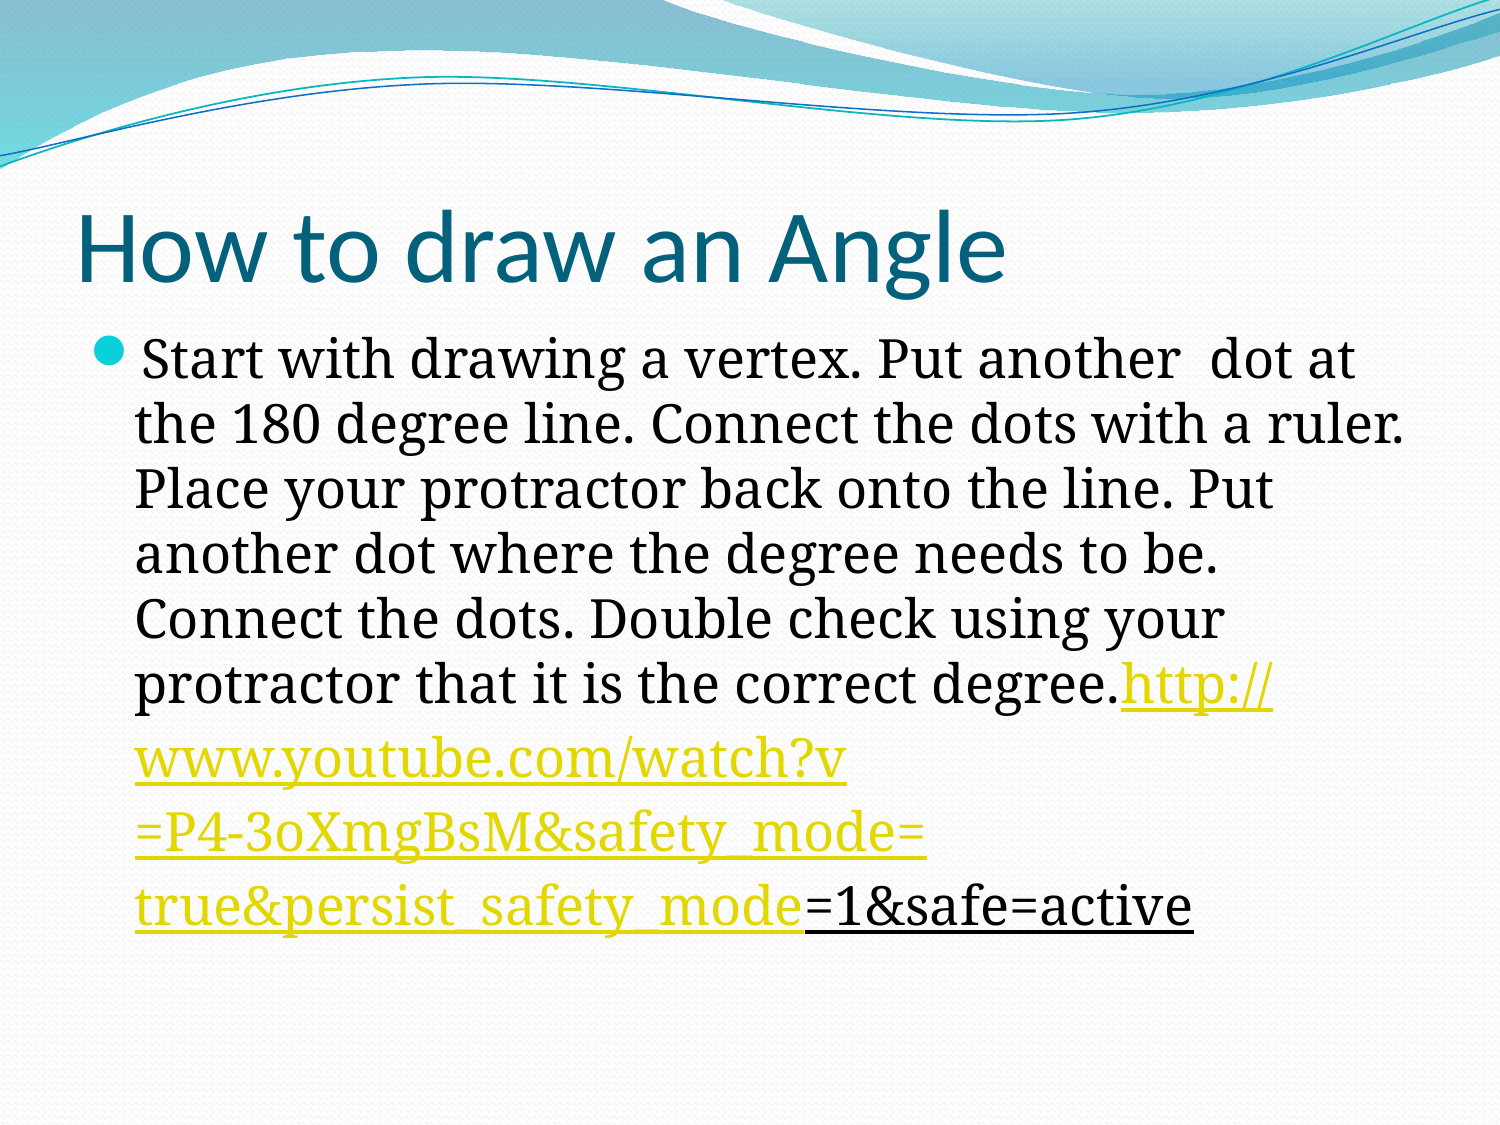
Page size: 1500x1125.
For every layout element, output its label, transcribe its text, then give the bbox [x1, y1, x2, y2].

title How to draw an Angle [75, 115, 1425, 303]
list Start with drawing a vertex. Put another dot at the 180 degree line. Connect the dots with a ruler. Place your protractor back onto the line. Put another dot where the degree needs to be. Connect the dots. Double check using your protractor that it is the correct degree.http://www.youtube.com/watch?v=P4-3oXmgBsM&safety_mode=true&persist_safety_mode=1&safe=active [75, 317, 1425, 1038]
